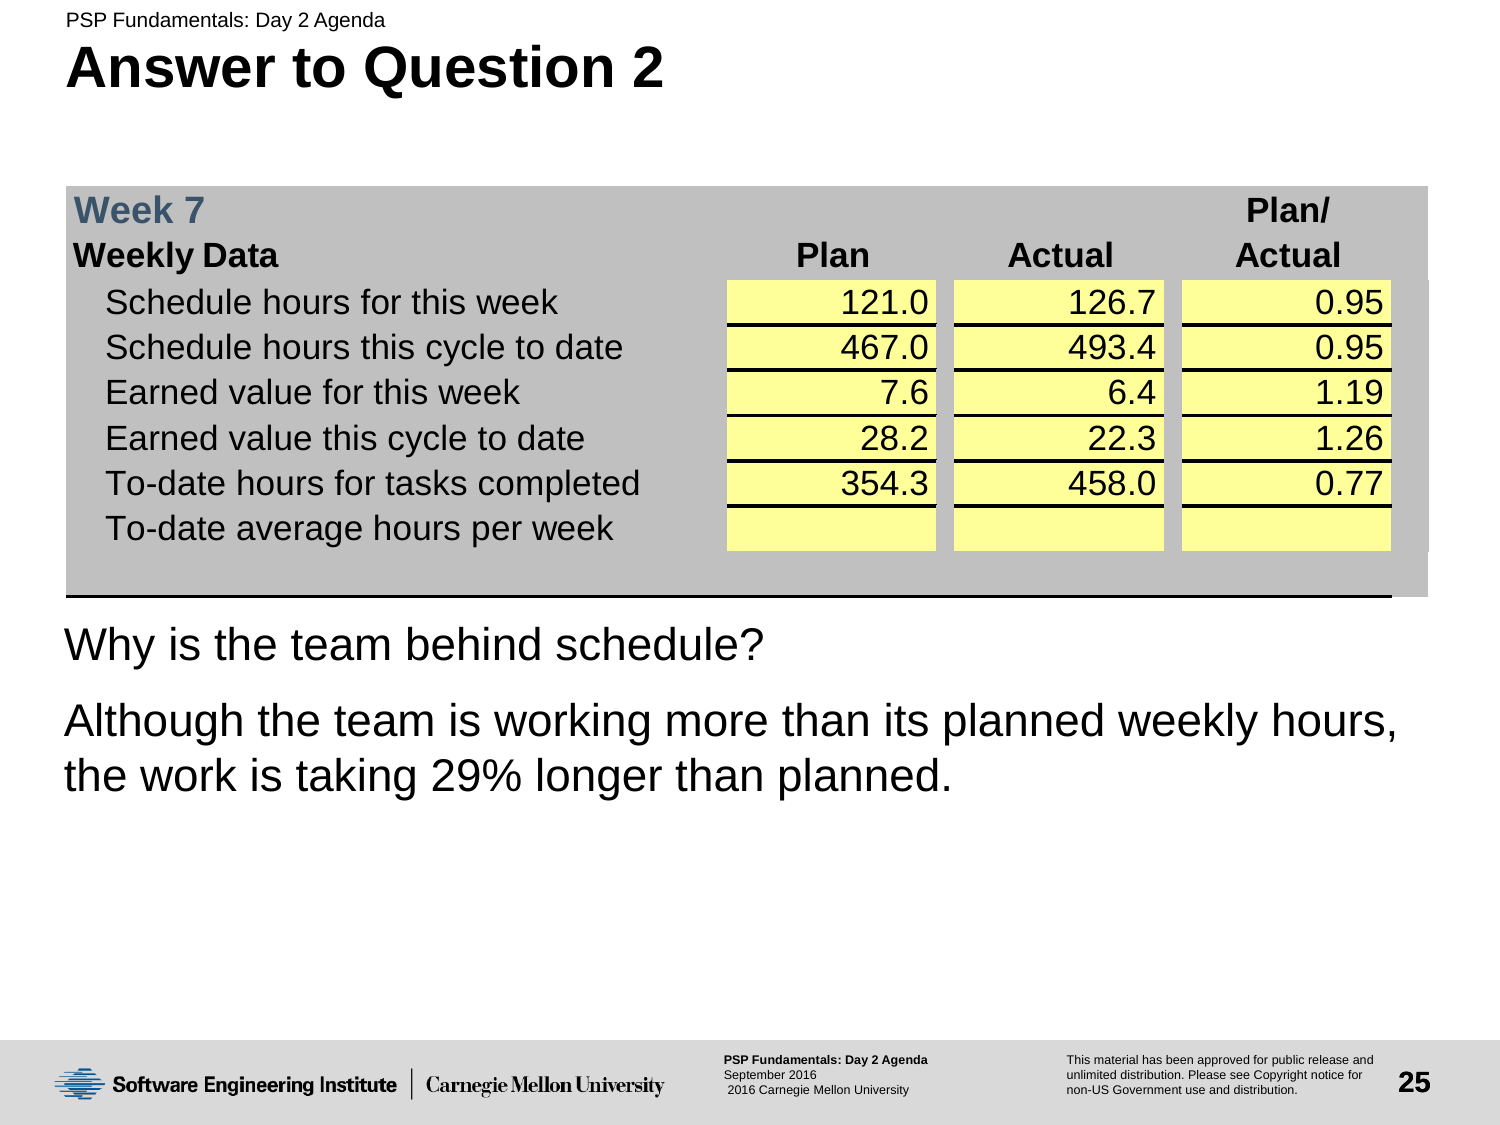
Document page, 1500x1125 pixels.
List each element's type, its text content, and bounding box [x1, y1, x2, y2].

title Answer to Question 2 [65, 37, 1430, 148]
picture [63, 184, 1430, 599]
picture [46, 1061, 673, 1104]
list Why is the team behind schedule? Although the team is working more than its planned weekly hours, the work is taking 29% longer than planned. [63, 614, 1430, 903]
